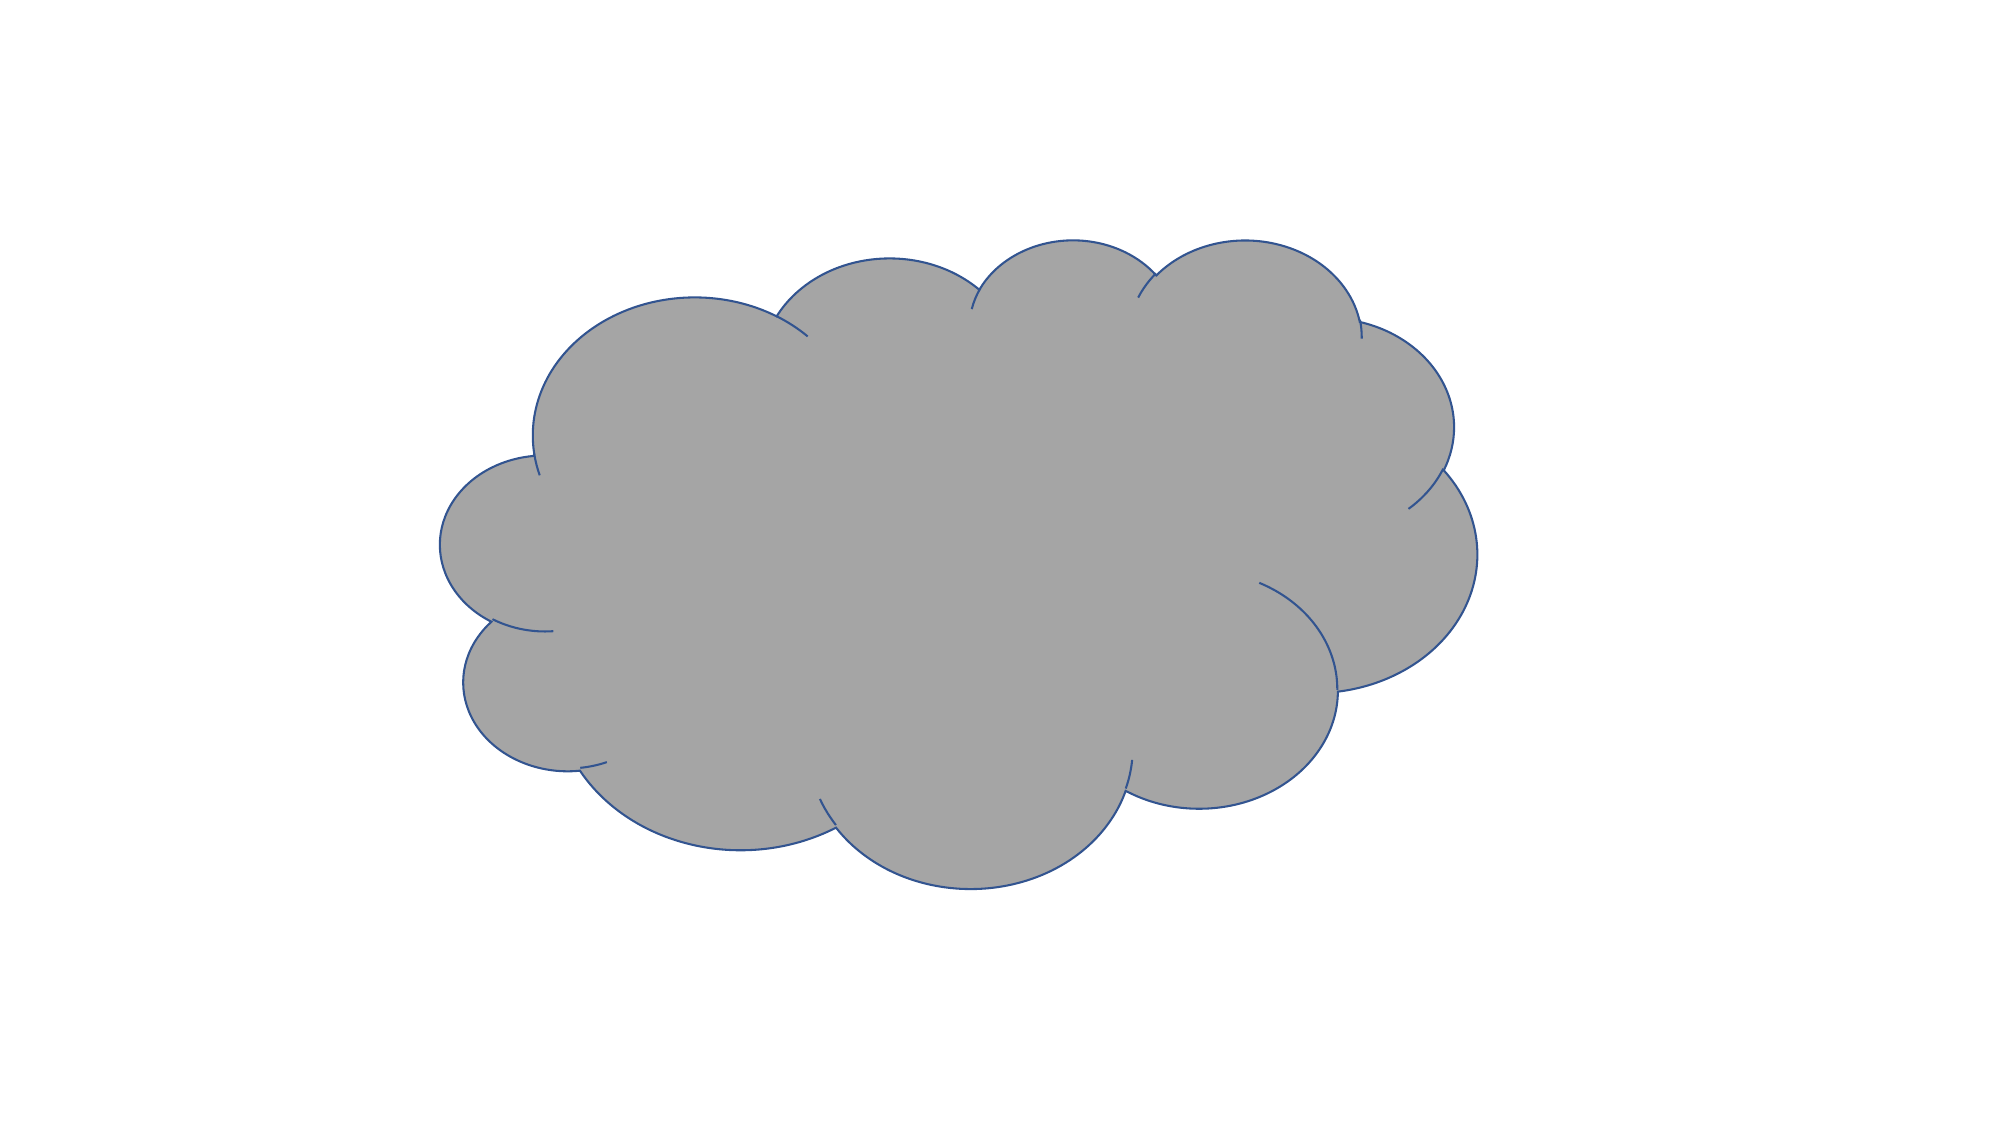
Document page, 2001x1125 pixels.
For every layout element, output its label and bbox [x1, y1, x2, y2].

text_box [438, 239, 1479, 891]
